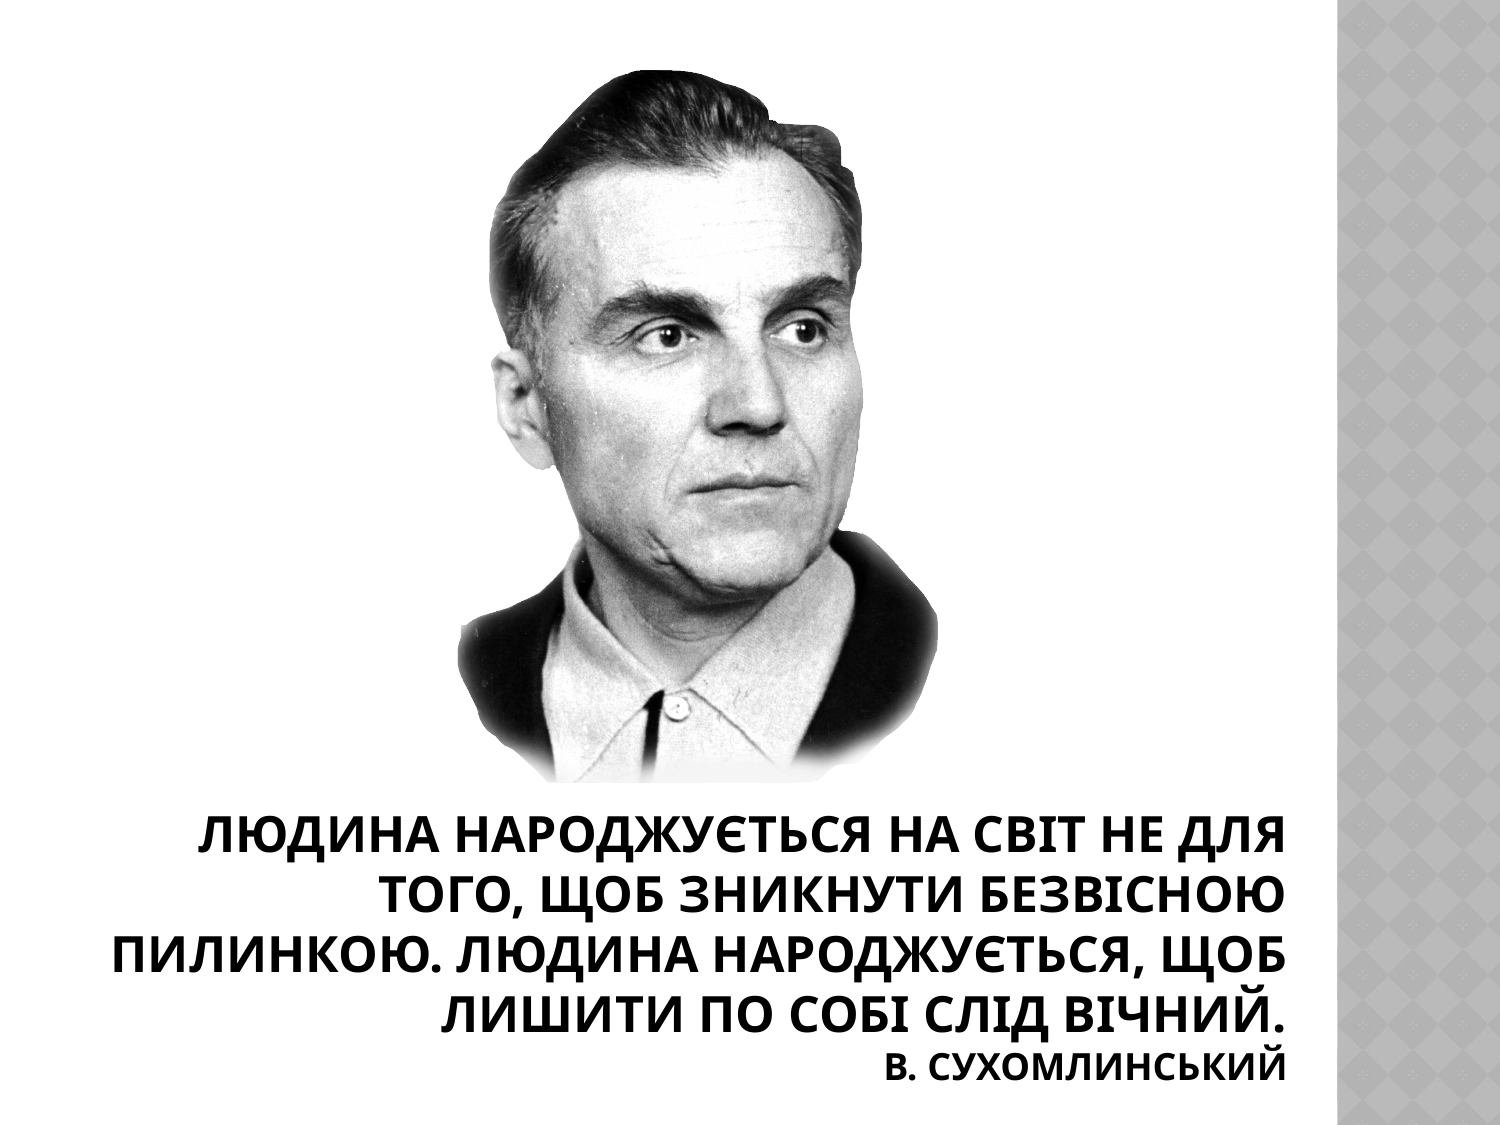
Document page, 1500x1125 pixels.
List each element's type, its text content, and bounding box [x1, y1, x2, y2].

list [456, 69, 938, 784]
title Людина народжується на світ не для того, щоб зникнути безвісною пилинкою. Людина народжується, щоб лишити по собі слід вічний. В. Сухомлинський [70, 785, 1296, 1088]
